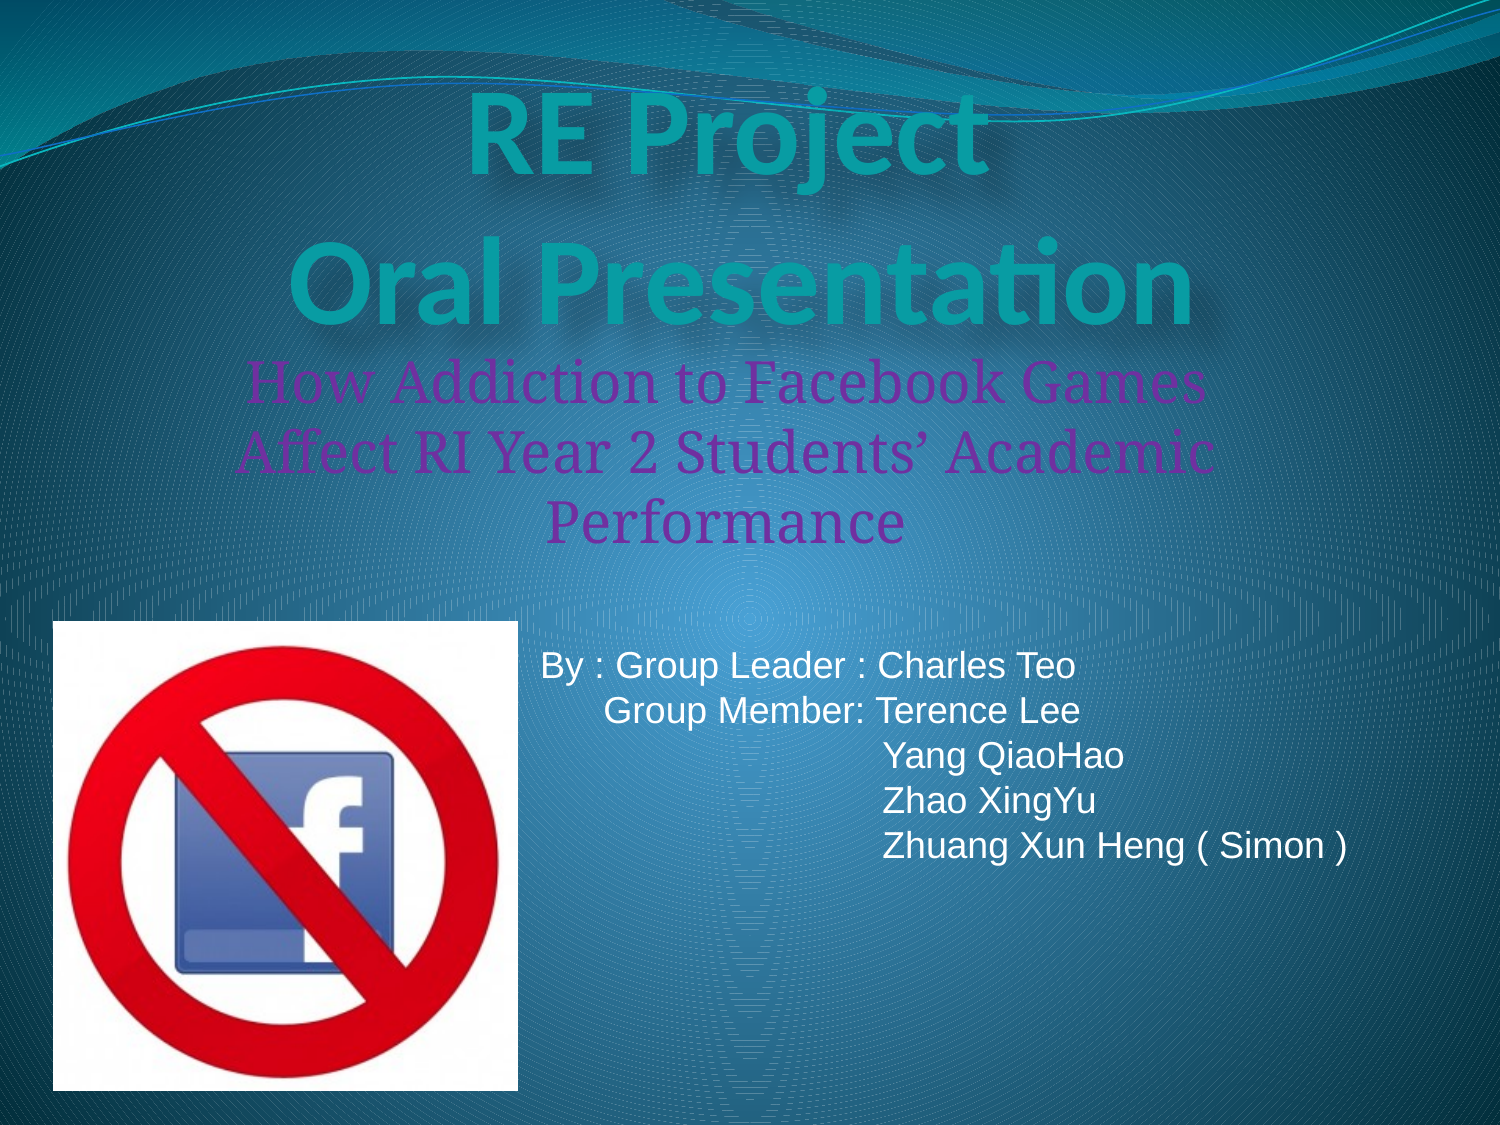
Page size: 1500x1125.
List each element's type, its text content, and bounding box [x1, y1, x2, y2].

subtitle How Addiction to Facebook Games Affect RI Year 2 Students’ Academic Performance [206, 338, 1257, 480]
title RE Project Oral Presentation [41, 208, 1447, 350]
text_box By : Group Leader : Charles Teo Group Member: Terence Lee Yang QiaoHao Zhao XingYu Zhuang Xun Heng ( Simon ) [525, 633, 1459, 874]
picture [52, 621, 518, 1091]
